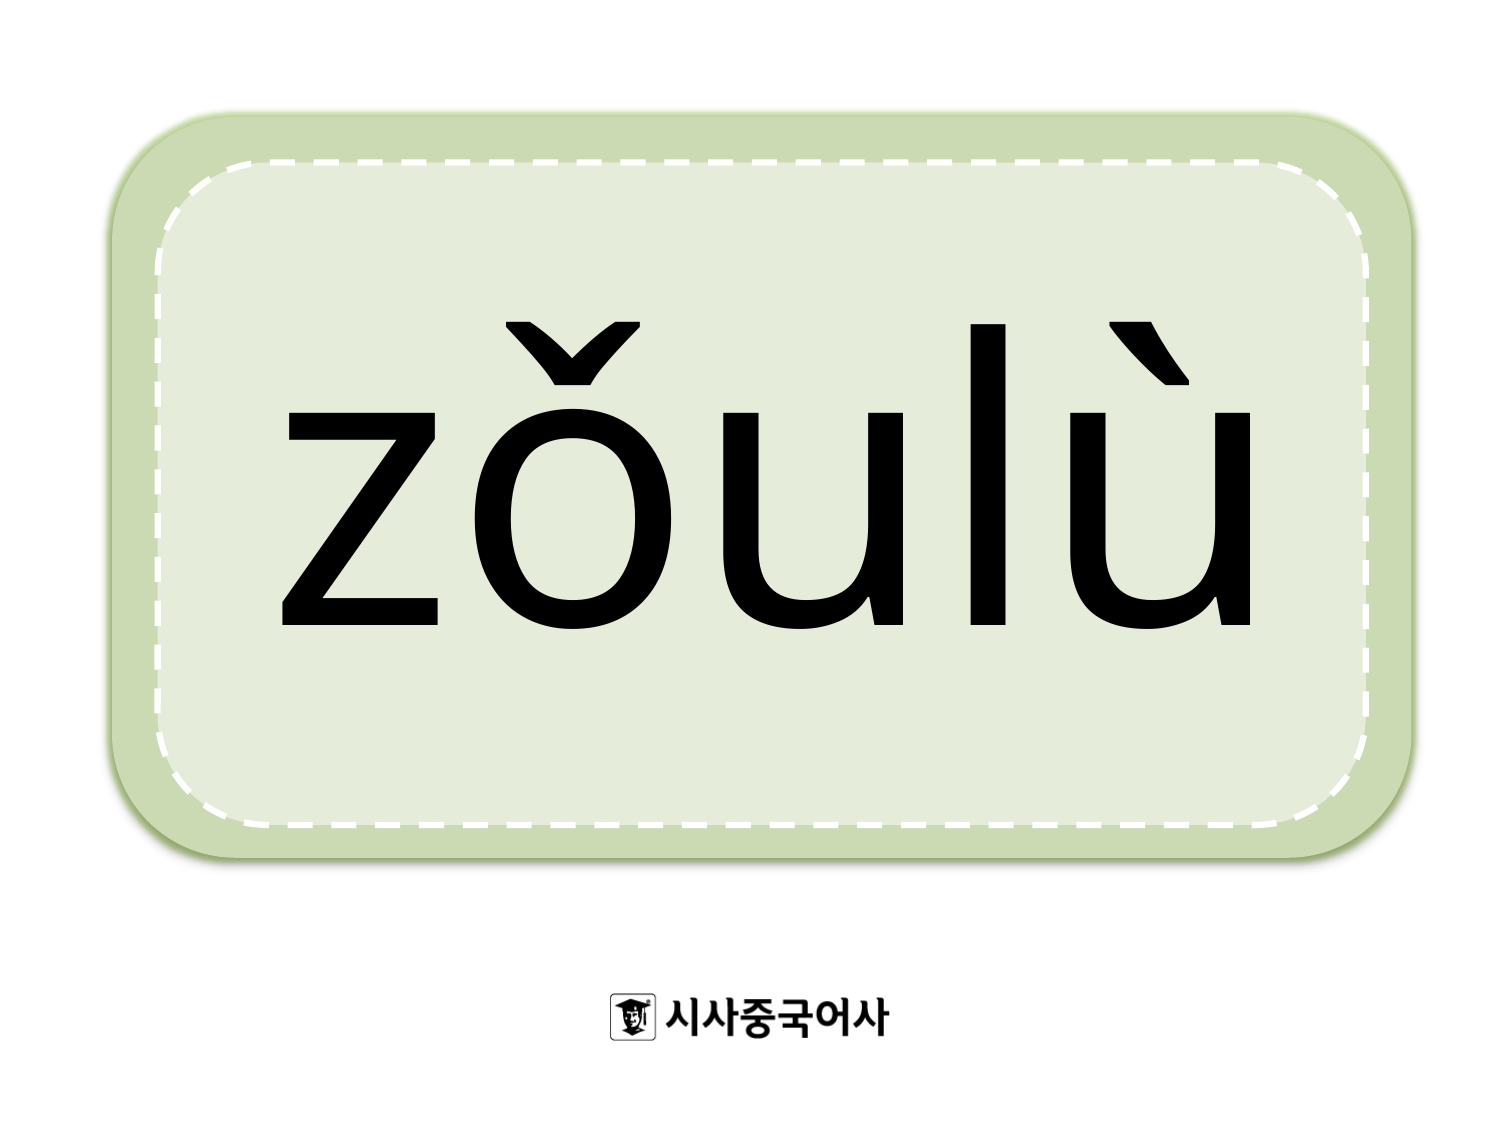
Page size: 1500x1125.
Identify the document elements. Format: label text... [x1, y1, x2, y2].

text_box zǒulù [171, 136, 1380, 799]
picture [602, 987, 898, 1047]
